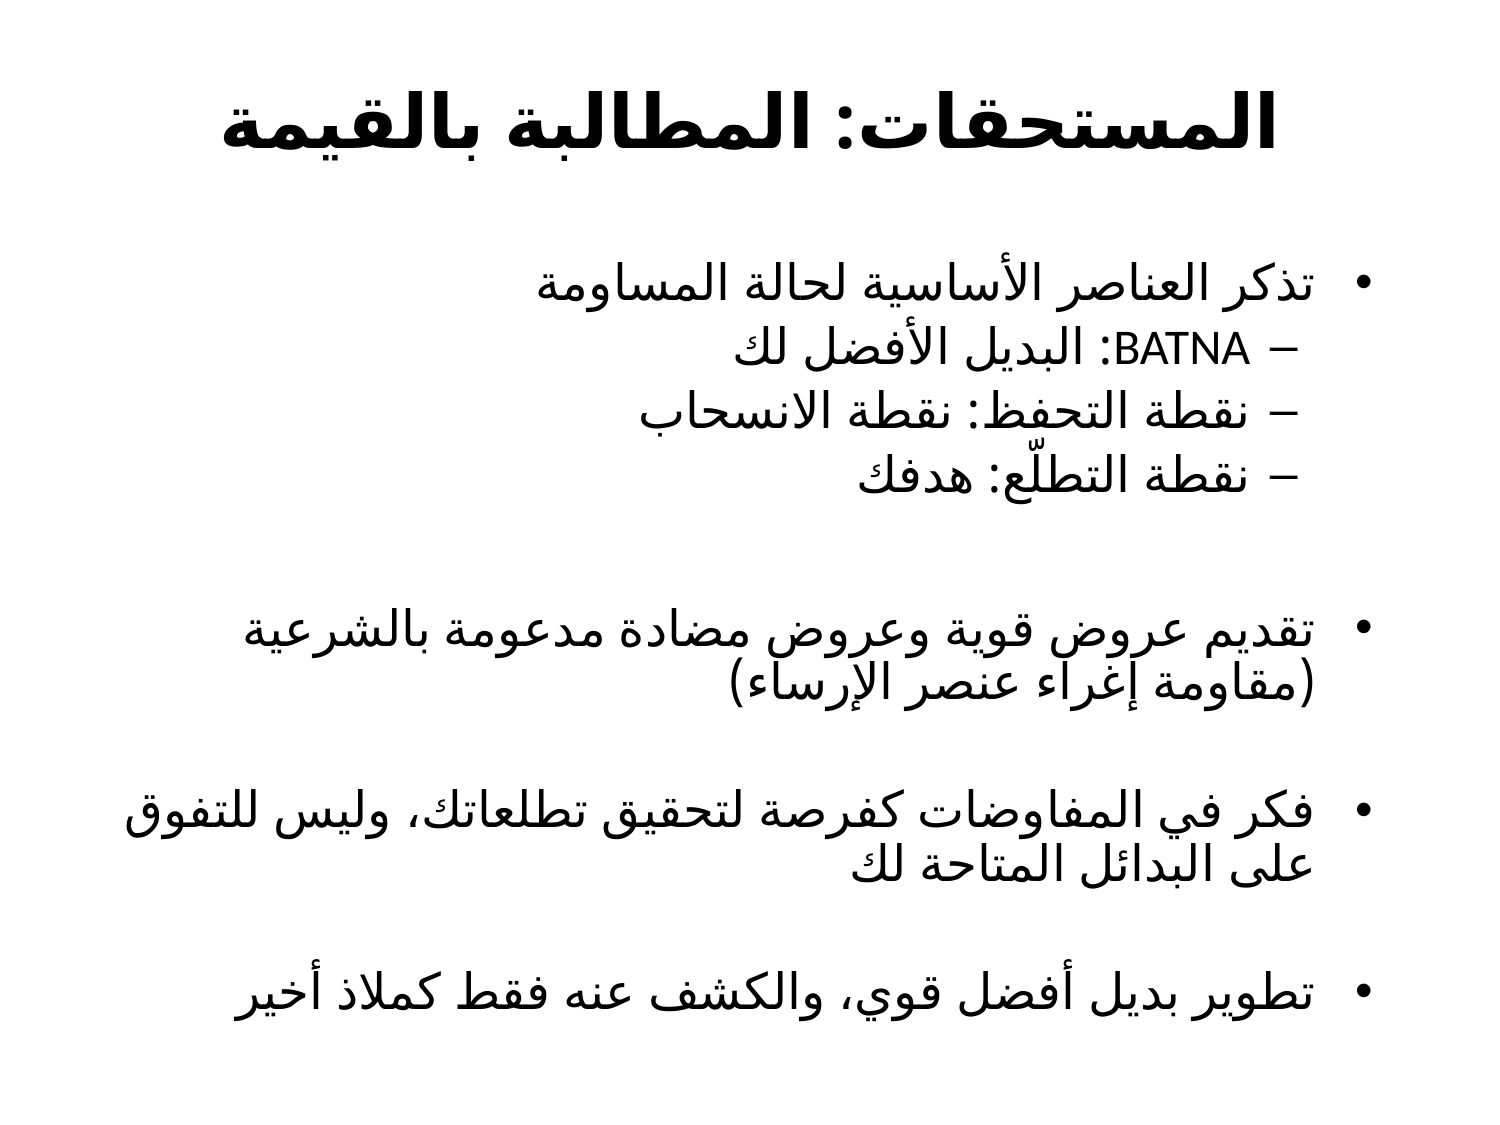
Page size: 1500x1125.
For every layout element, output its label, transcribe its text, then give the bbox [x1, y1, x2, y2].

list تذكر العناصر الأساسية لحالة المساومة BATNA: البديل الأفضل لك نقطة التحفظ: نقطة الانسحاب نقطة التطلّع: هدفك تقديم عروض قوية وعروض مضادة مدعومة بالشرعية (مقاومة إغراء عنصر الإرساء) فكر في المفاوضات كفرصة لتحقيق تطلعاتك، وليس للتفوق على البدائل المتاحة لك تطوير بديل أفضل قوي، والكشف عنه فقط كملاذ أخير [75, 249, 1388, 1125]
title المستحقات: المطالبة بالقيمة [75, 24, 1425, 213]
